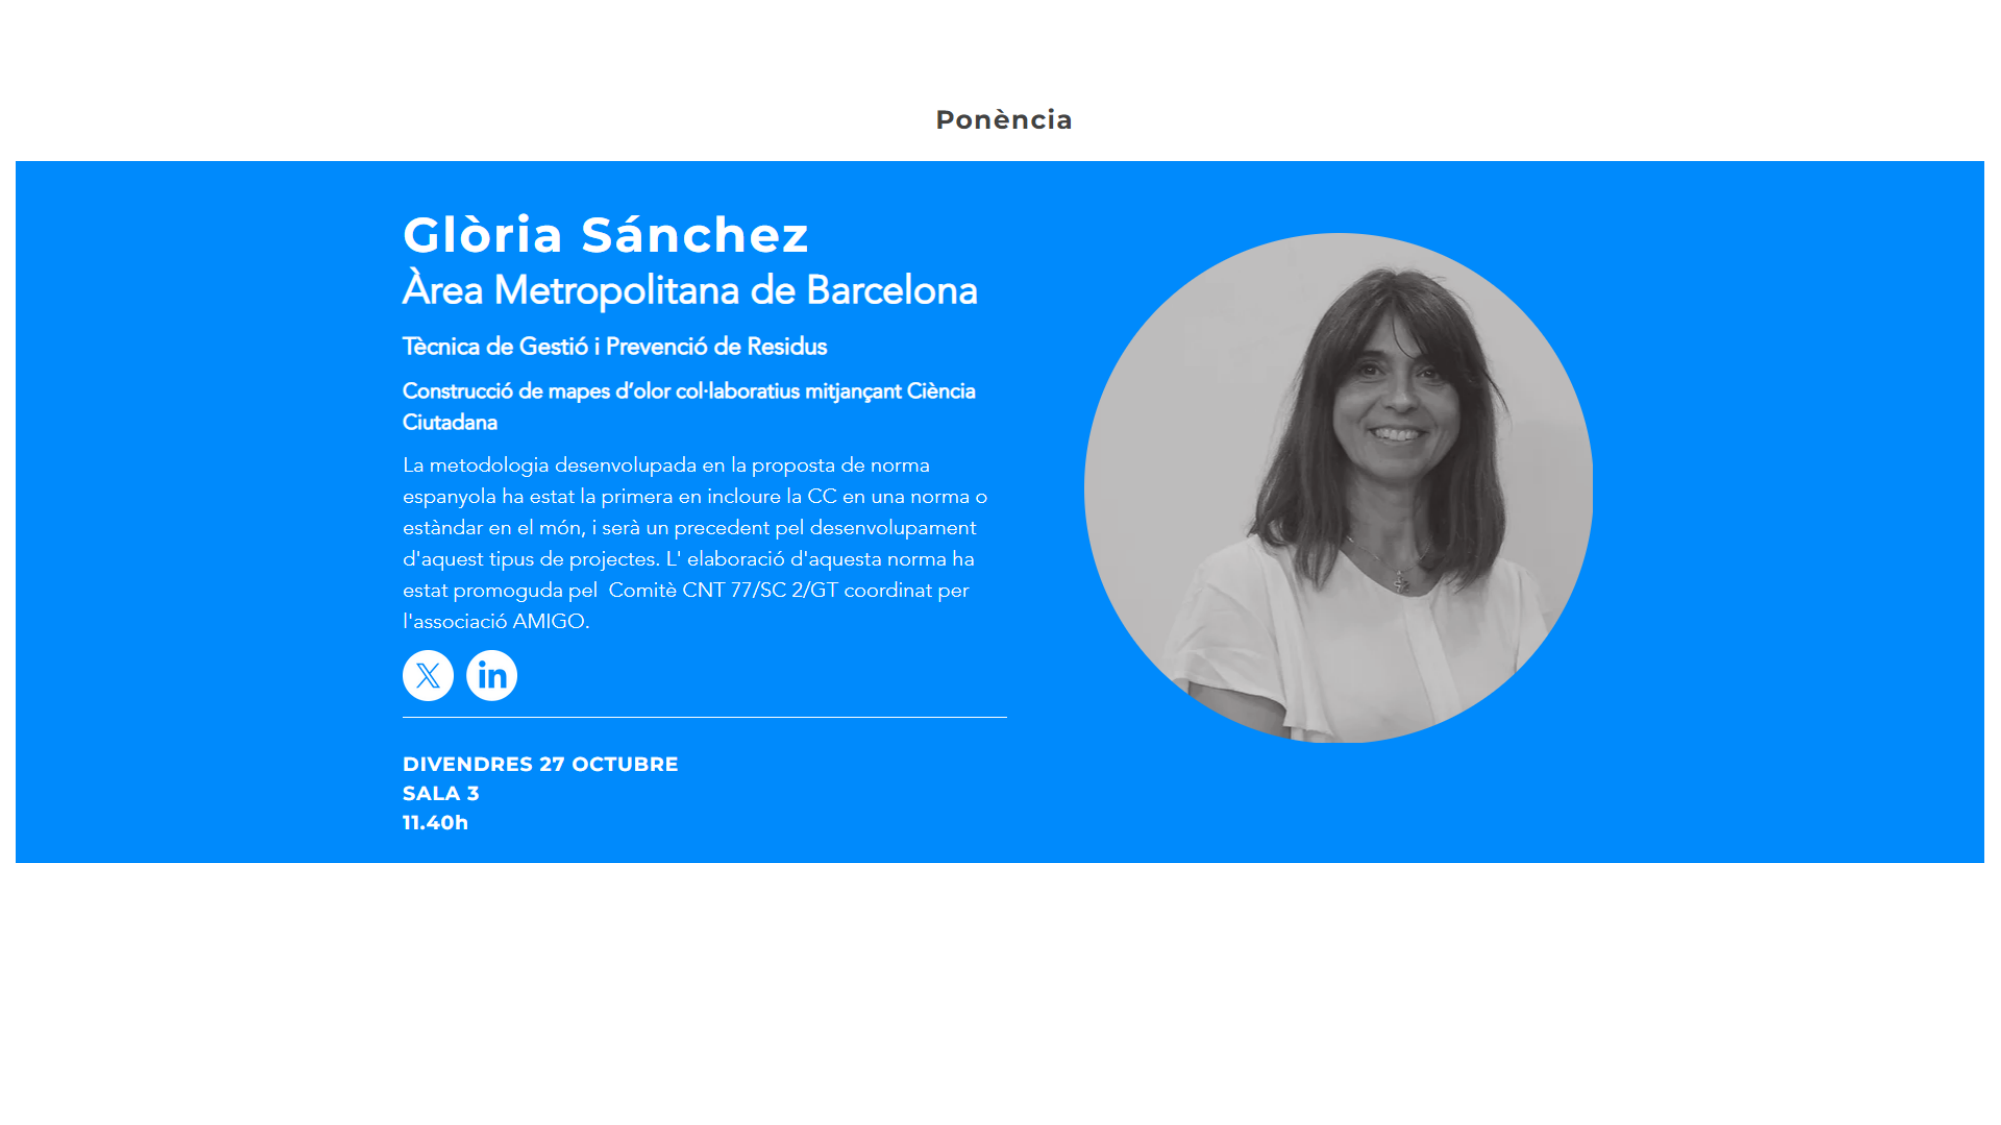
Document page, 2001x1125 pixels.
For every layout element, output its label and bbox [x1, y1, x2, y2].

picture [15, 90, 1985, 863]
